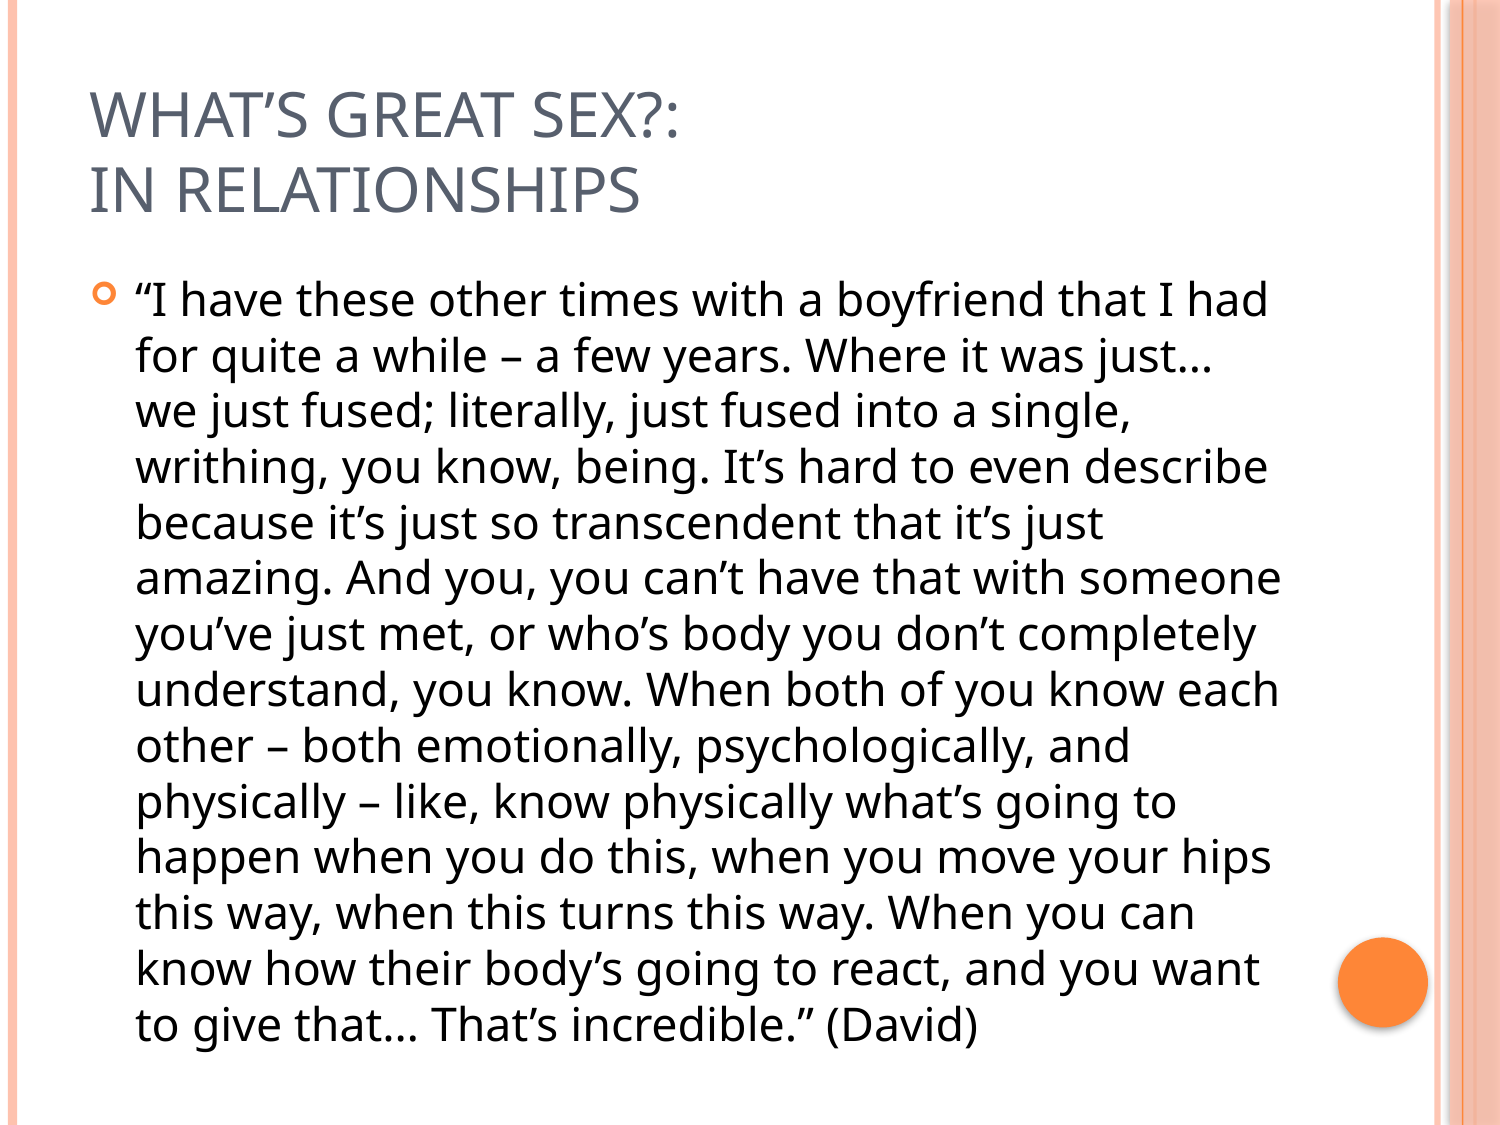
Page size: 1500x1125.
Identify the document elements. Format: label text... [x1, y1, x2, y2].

title What’s Great Sex?: In Relationships [75, 45, 1300, 233]
list “I have these other times with a boyfriend that I had for quite a while – a few years. Where it was just… we just fused; literally, just fused into a single, writhing, you know, being. It’s hard to even describe because it’s just so transcendent that it’s just amazing. And you, you can’t have that with someone you’ve just met, or who’s body you don’t completely understand, you know. When both of you know each other – both emotionally, psychologically, and physically – like, know physically what’s going to happen when you do this, when you move your hips this way, when this turns this way. When you can know how their body’s going to react, and you want to give that… That’s incredible.” (David) [75, 262, 1300, 1062]
